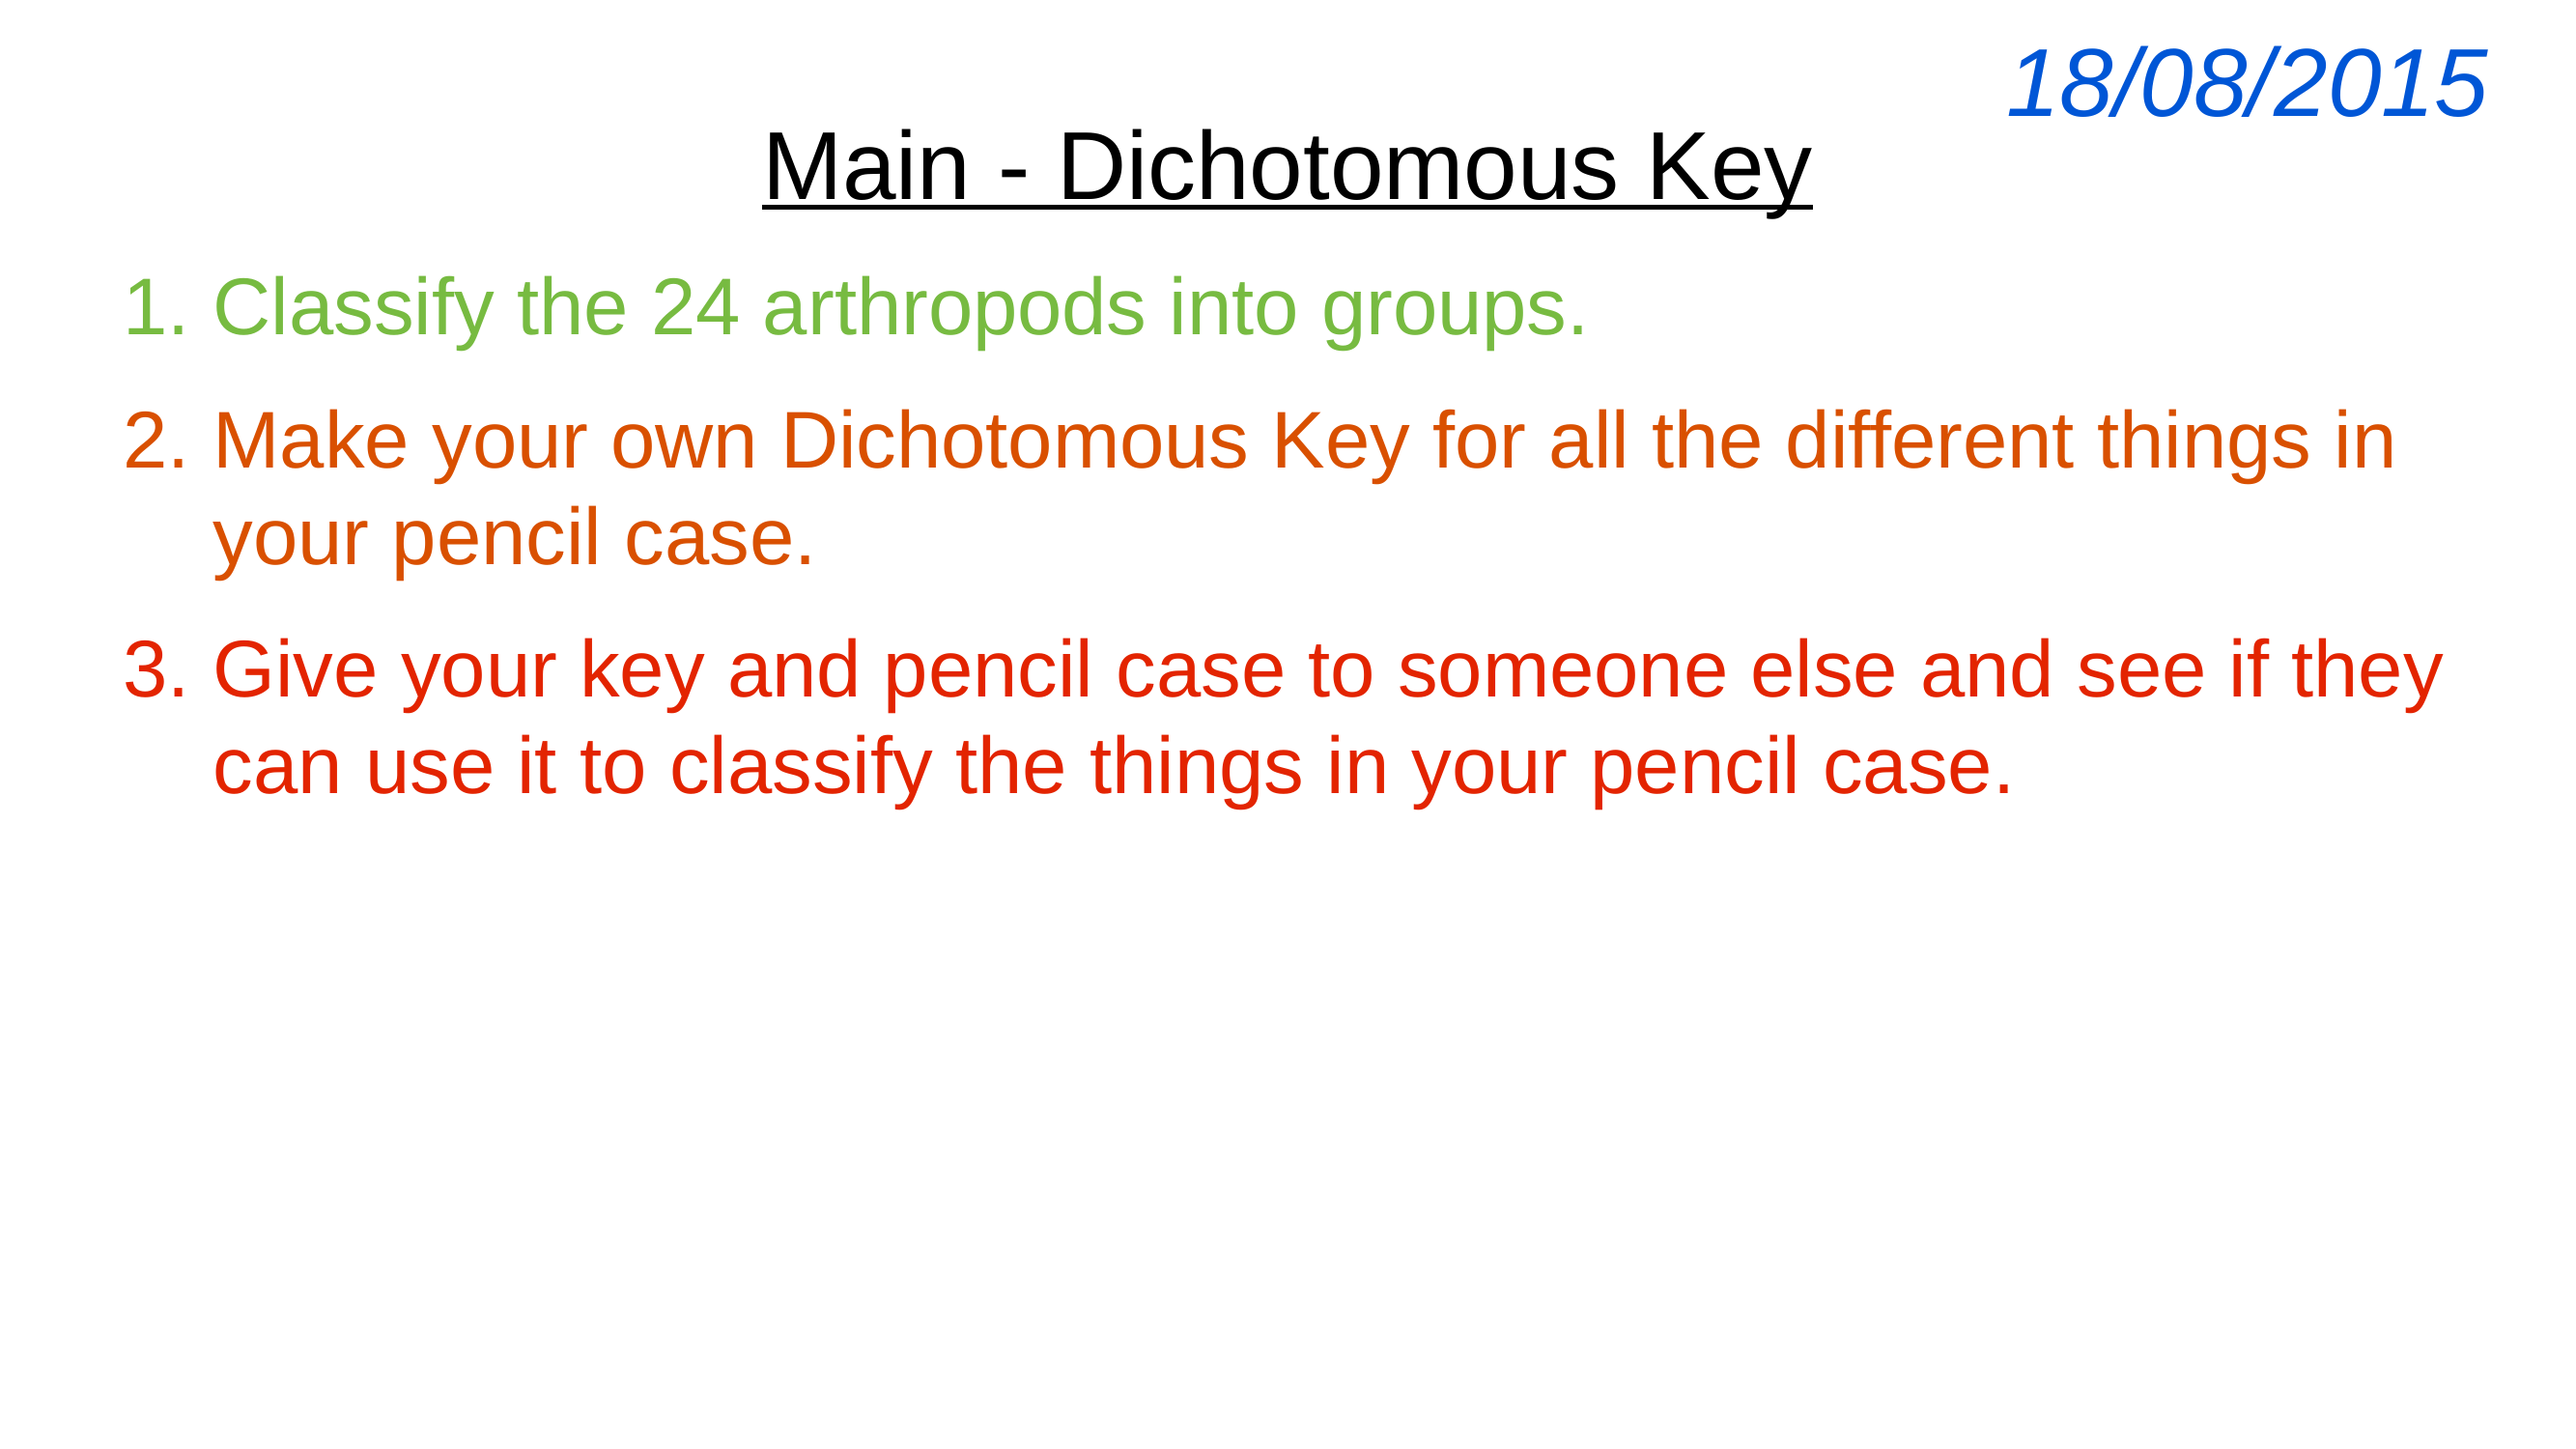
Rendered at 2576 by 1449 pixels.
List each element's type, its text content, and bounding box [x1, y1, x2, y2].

text_box Main - Dichotomous Key Classify the 24 arthropods into groups. Make your own Dichotomous Key for all the different things in your pencil case. Give your key and pencil case to someone else and see if they can use it to classify the things in your pencil case. [123, 102, 2453, 1228]
table_header 18/08/2015 [1950, 13, 2545, 153]
